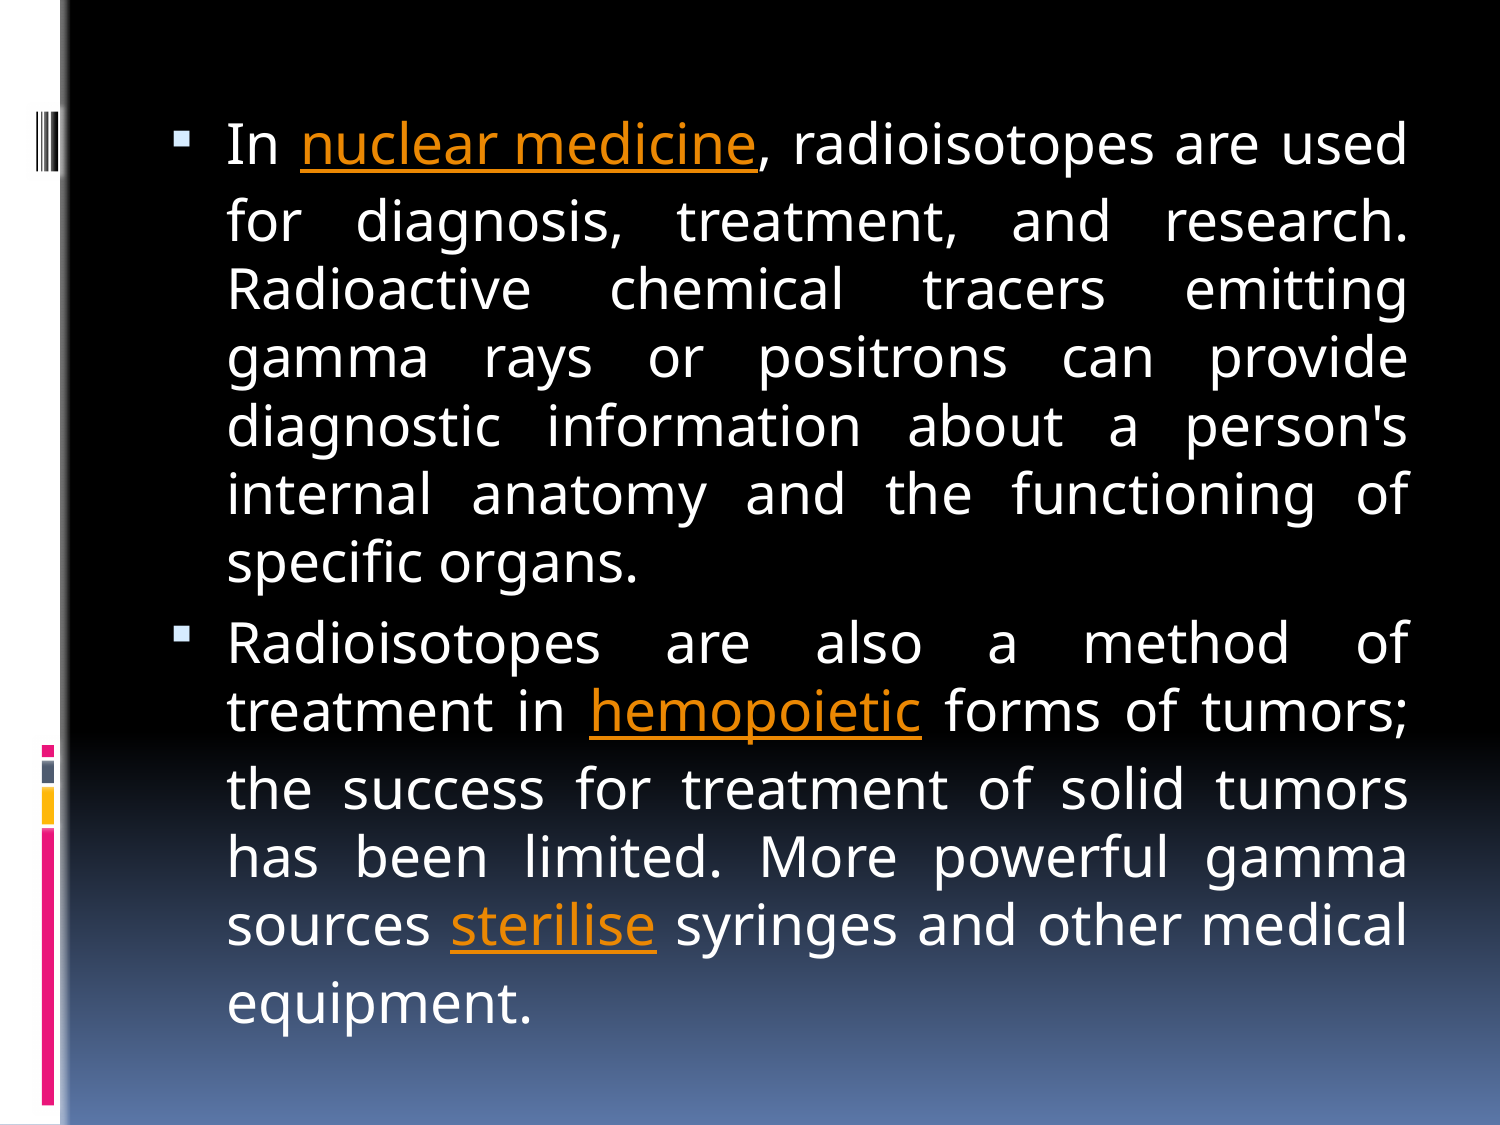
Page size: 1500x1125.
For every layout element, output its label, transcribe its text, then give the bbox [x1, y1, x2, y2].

list In nuclear medicine, radioisotopes are used for diagnosis, treatment, and research. Radioactive chemical tracers emitting gamma rays or positrons can provide diagnostic information about a person's internal anatomy and the functioning of specific organs. Radioisotopes are also a method of treatment in hemopoietic forms of tumors; the success for treatment of solid tumors has been limited. More powerful gamma sources sterilise syringes and other medical equipment. [150, 99, 1425, 1043]
